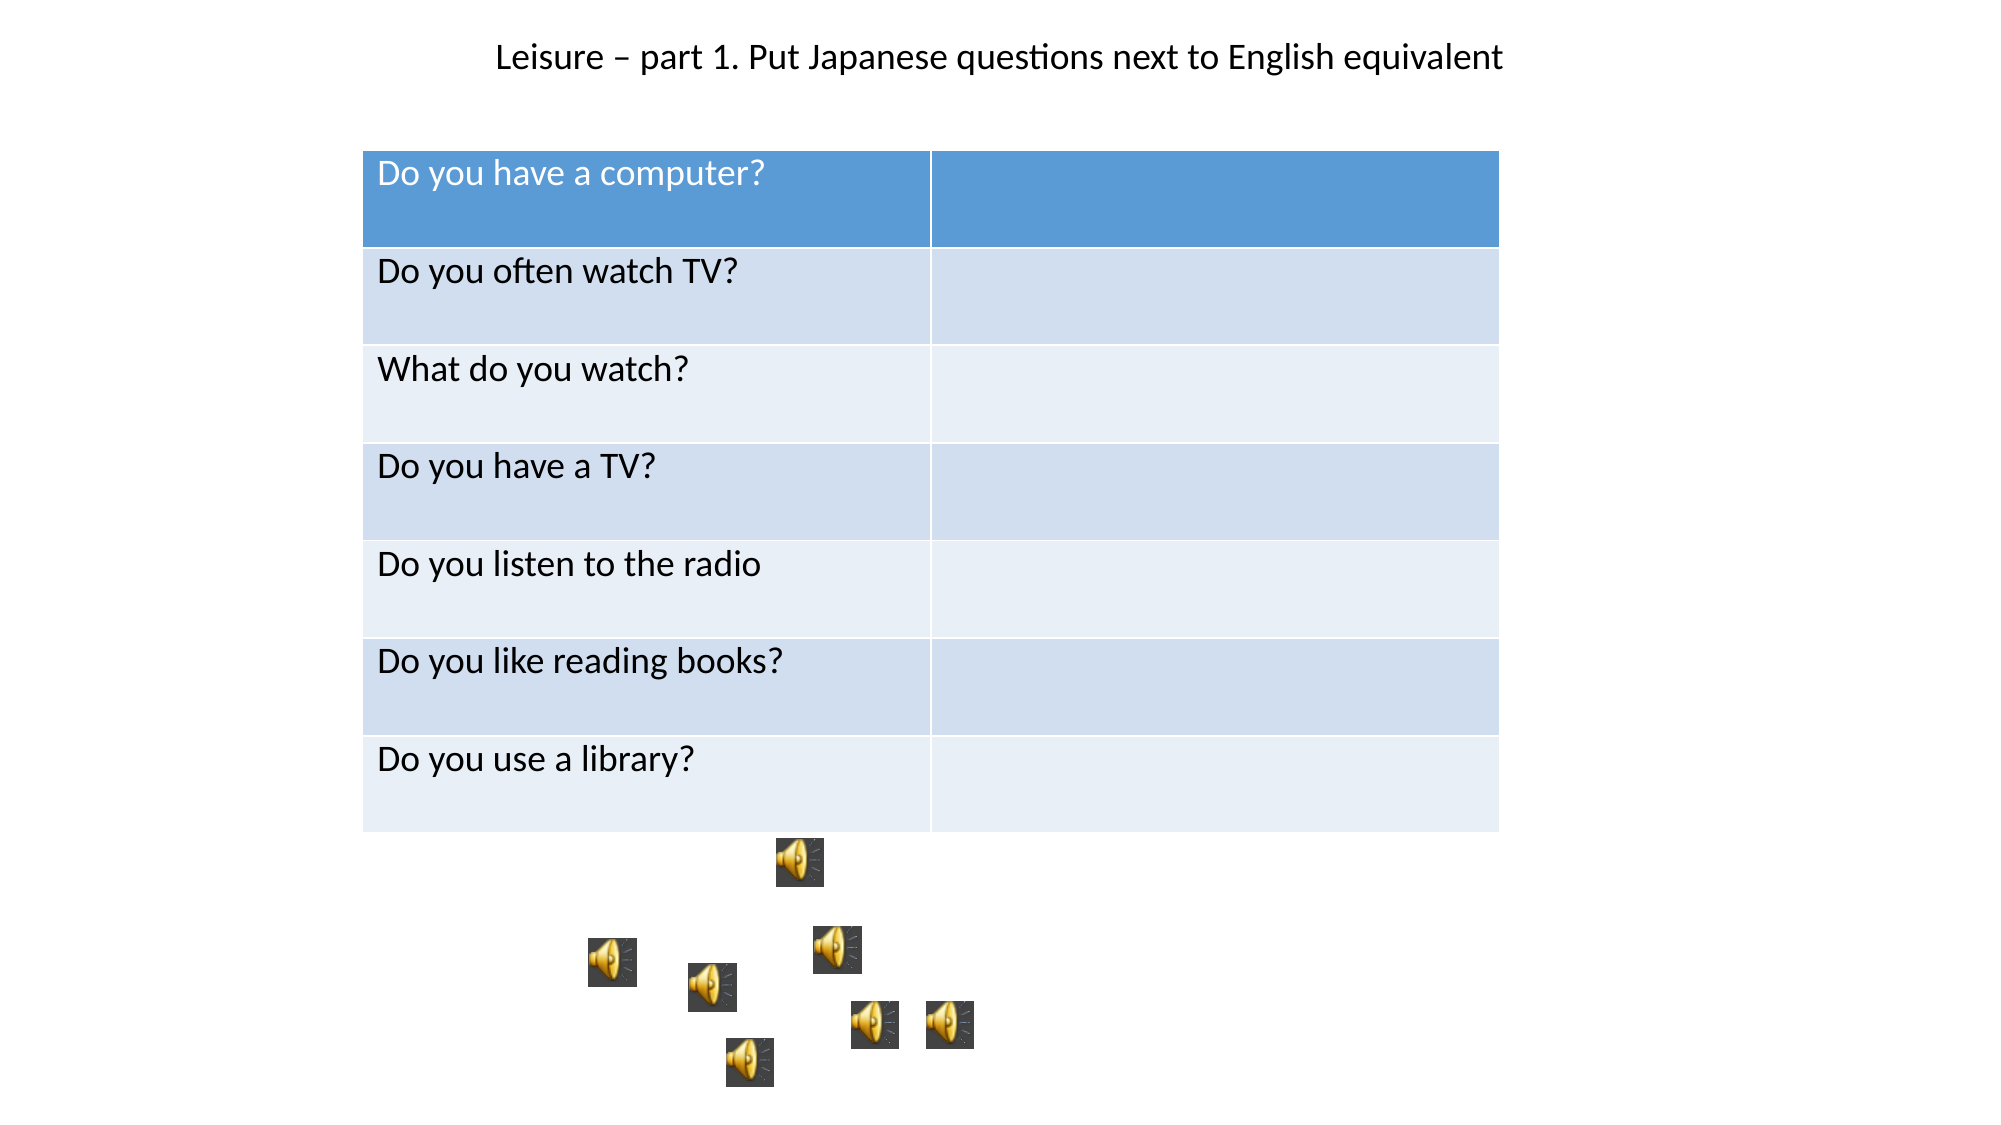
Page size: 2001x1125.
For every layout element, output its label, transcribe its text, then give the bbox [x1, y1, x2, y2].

picture [812, 924, 863, 975]
picture [924, 999, 975, 1050]
text_box Leisure – part 1. Put Japanese questions next to English equivalent [480, 24, 1520, 85]
table_cell [932, 249, 1499, 344]
picture [687, 962, 738, 1013]
table_cell Do you often watch TV? [363, 249, 930, 344]
picture [774, 837, 825, 888]
table_cell [932, 346, 1499, 442]
table_cell What do you watch? [363, 346, 930, 442]
picture [724, 1037, 776, 1088]
table_cell Do you use a library? [363, 737, 930, 832]
table_cell [932, 639, 1499, 735]
table_cell Do you have a TV? [363, 444, 930, 540]
picture [587, 937, 638, 988]
table_cell Do you listen to the radio [363, 541, 930, 637]
table_cell [932, 737, 1499, 832]
table_cell [932, 444, 1499, 540]
table_cell Do you like reading books? [363, 639, 930, 735]
table_header [932, 151, 1499, 247]
table_header Do you have a computer? [363, 151, 930, 247]
table_cell [932, 541, 1499, 637]
picture [849, 999, 900, 1050]
